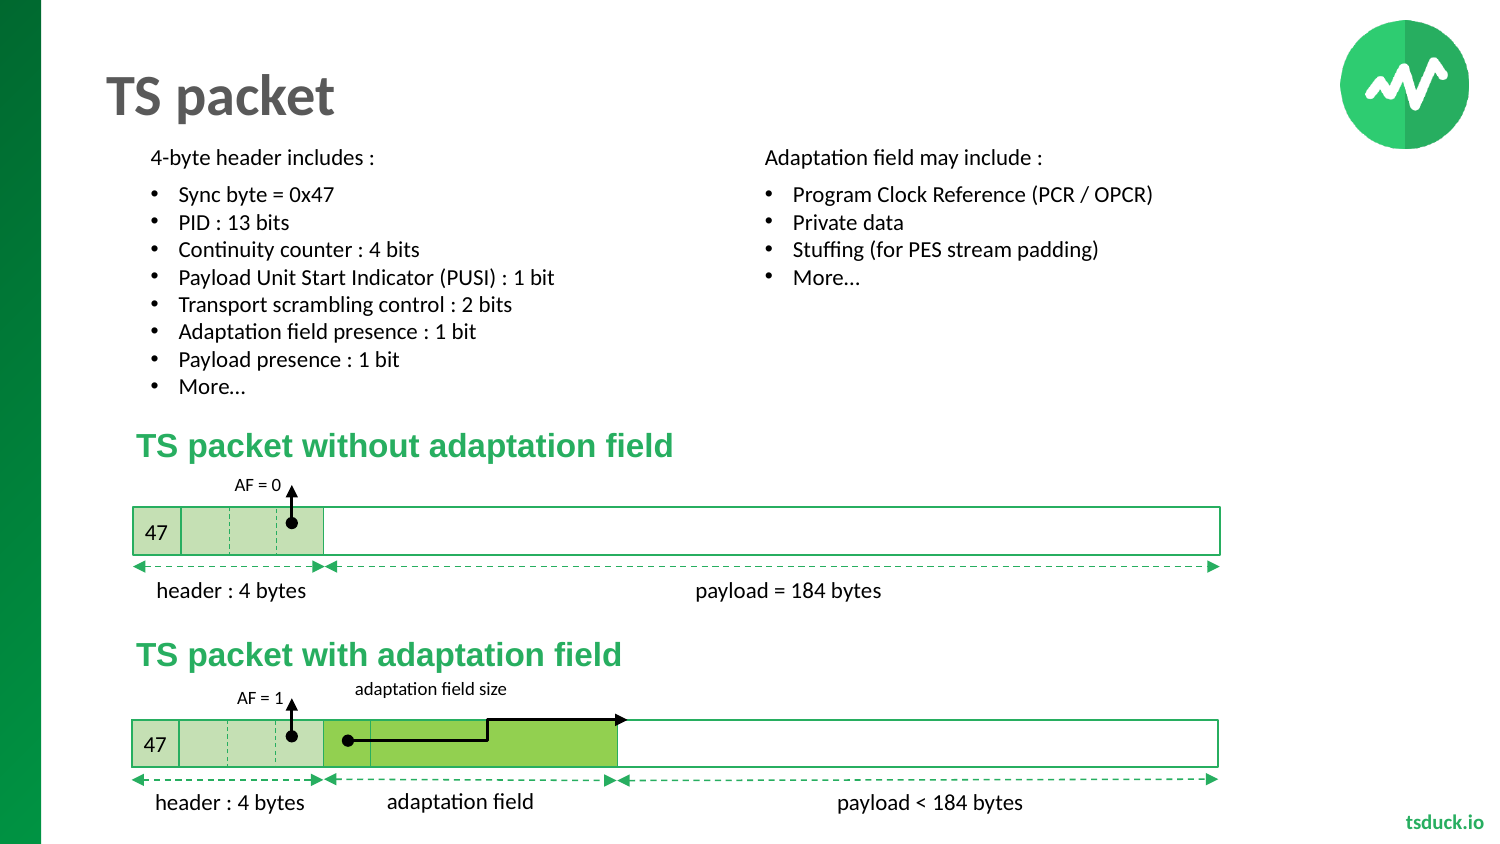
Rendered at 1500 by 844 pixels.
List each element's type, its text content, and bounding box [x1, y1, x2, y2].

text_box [347, 719, 628, 741]
text_box header : 4 bytes [113, 567, 350, 611]
text_box [131, 505, 1222, 557]
text_box 4-byte header includes : Sync byte = 0x47 PID : 13 bits Continuity counter : 4 bits Payload Unit Start Indicator (PUSI) : 1 bit Transport scrambling control : 2 bits Adaptation field presence : 1 bit Payload presence : 1 bit More… [135, 134, 727, 407]
text_box AF = 0 [190, 472, 326, 496]
text_box Adaptation field may include : Program Clock Reference (PCR / OPCR) Private data Stuffing (for PES stream padding) More… [750, 135, 1341, 298]
picture [1340, 20, 1469, 149]
text_box payload < 184 bytes [794, 788, 1067, 823]
text_box AF = 1 [192, 685, 328, 709]
text_box adaptation field size [294, 669, 567, 707]
text_box [129, 718, 1220, 769]
text_box adaptation field [324, 788, 597, 822]
title TS packet [91, 38, 1333, 146]
text_box payload = 184 bytes [652, 574, 925, 611]
text_box header : 4 bytes [112, 780, 349, 823]
text_box TS packet without adaptation field [121, 416, 889, 472]
text_box TS packet with adaptation field [121, 626, 889, 681]
